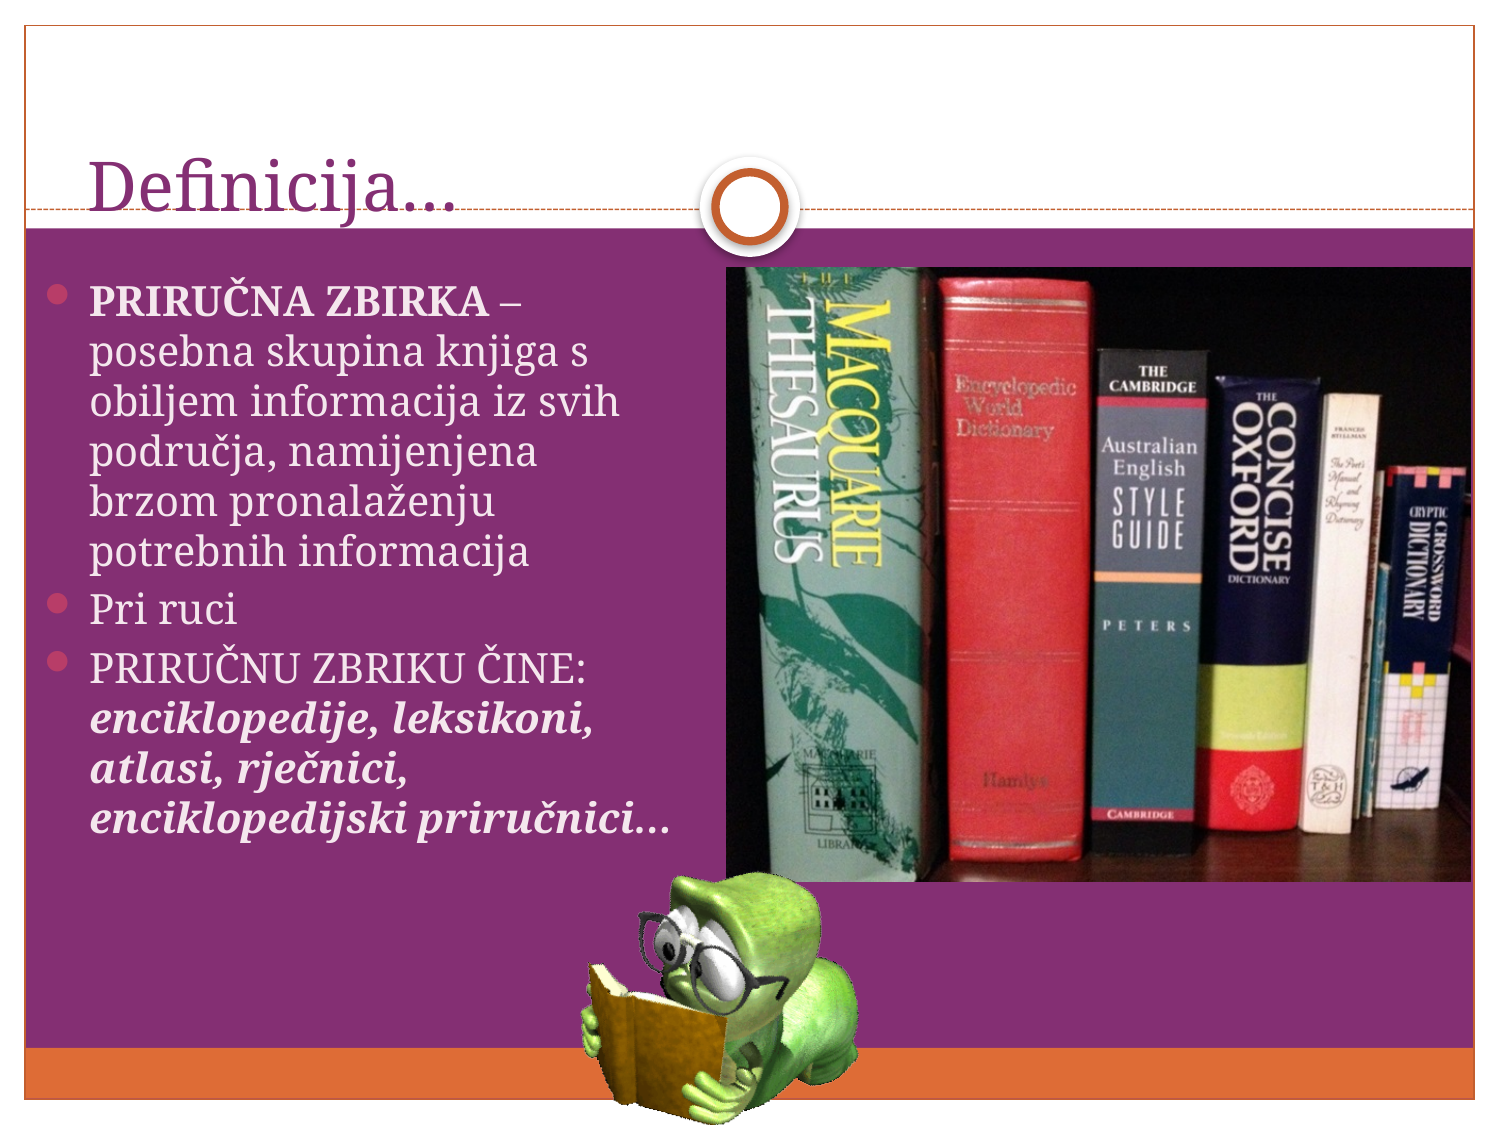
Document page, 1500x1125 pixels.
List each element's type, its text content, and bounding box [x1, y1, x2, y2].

list PRIRUČNA ZBIRKA – posebna skupina knjiga s obiljem informacija iz svih područja, namijenjena brzom pronalaženju potrebnih informacija Pri ruci PRIRUČNU ZBRIKU ČINE: enciklopedije, leksikoni, atlasi, rječnici, enciklopedijski priručnici… [29, 267, 692, 999]
title Definicija… [72, 16, 1425, 233]
picture [514, 266, 1471, 1125]
